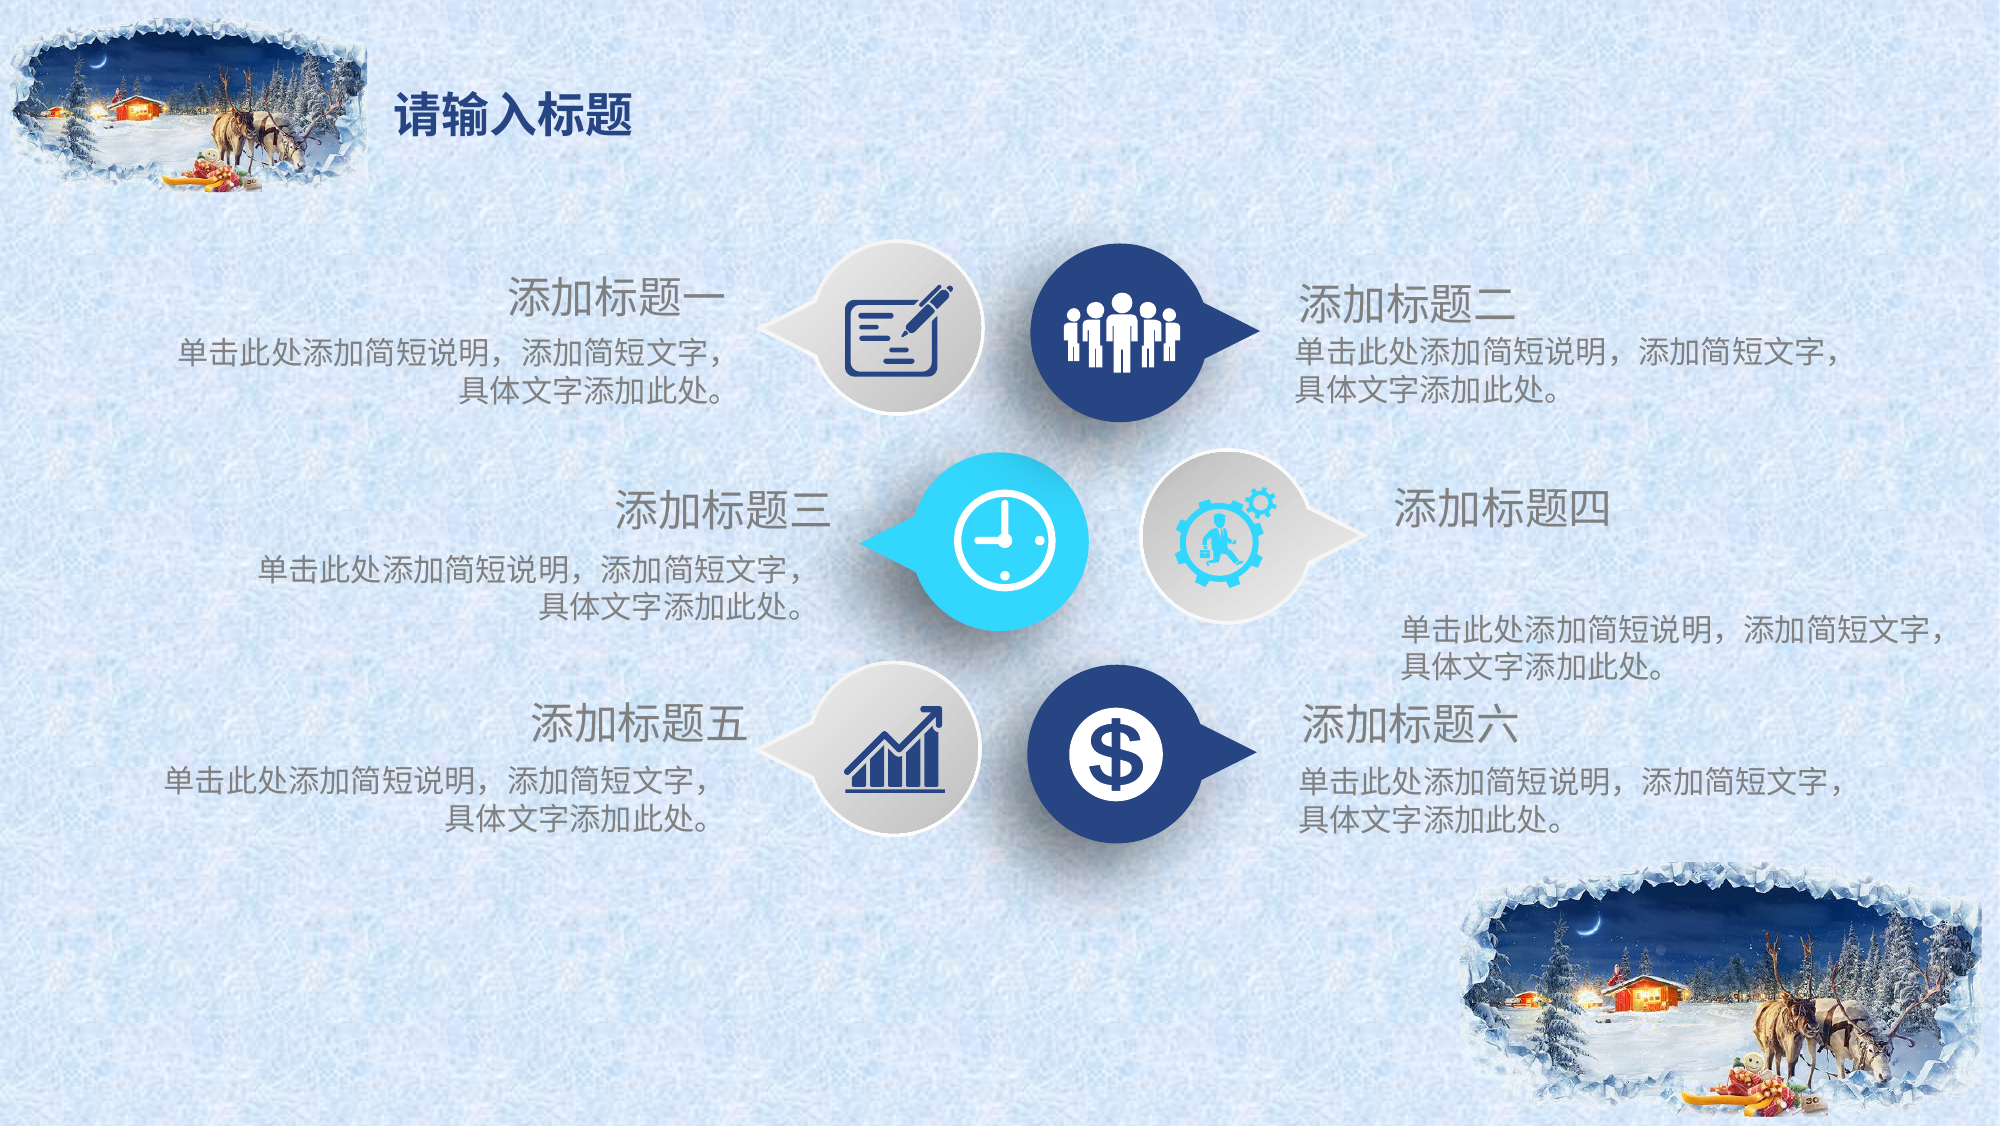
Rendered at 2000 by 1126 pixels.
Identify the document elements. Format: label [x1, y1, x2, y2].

text_box [782, 213, 959, 442]
text_box [779, 634, 956, 864]
text_box [0, 0, 2000, 1126]
picture [1460, 862, 1991, 1126]
text_box [10, 18, 1323, 199]
text_box [1165, 421, 1342, 651]
